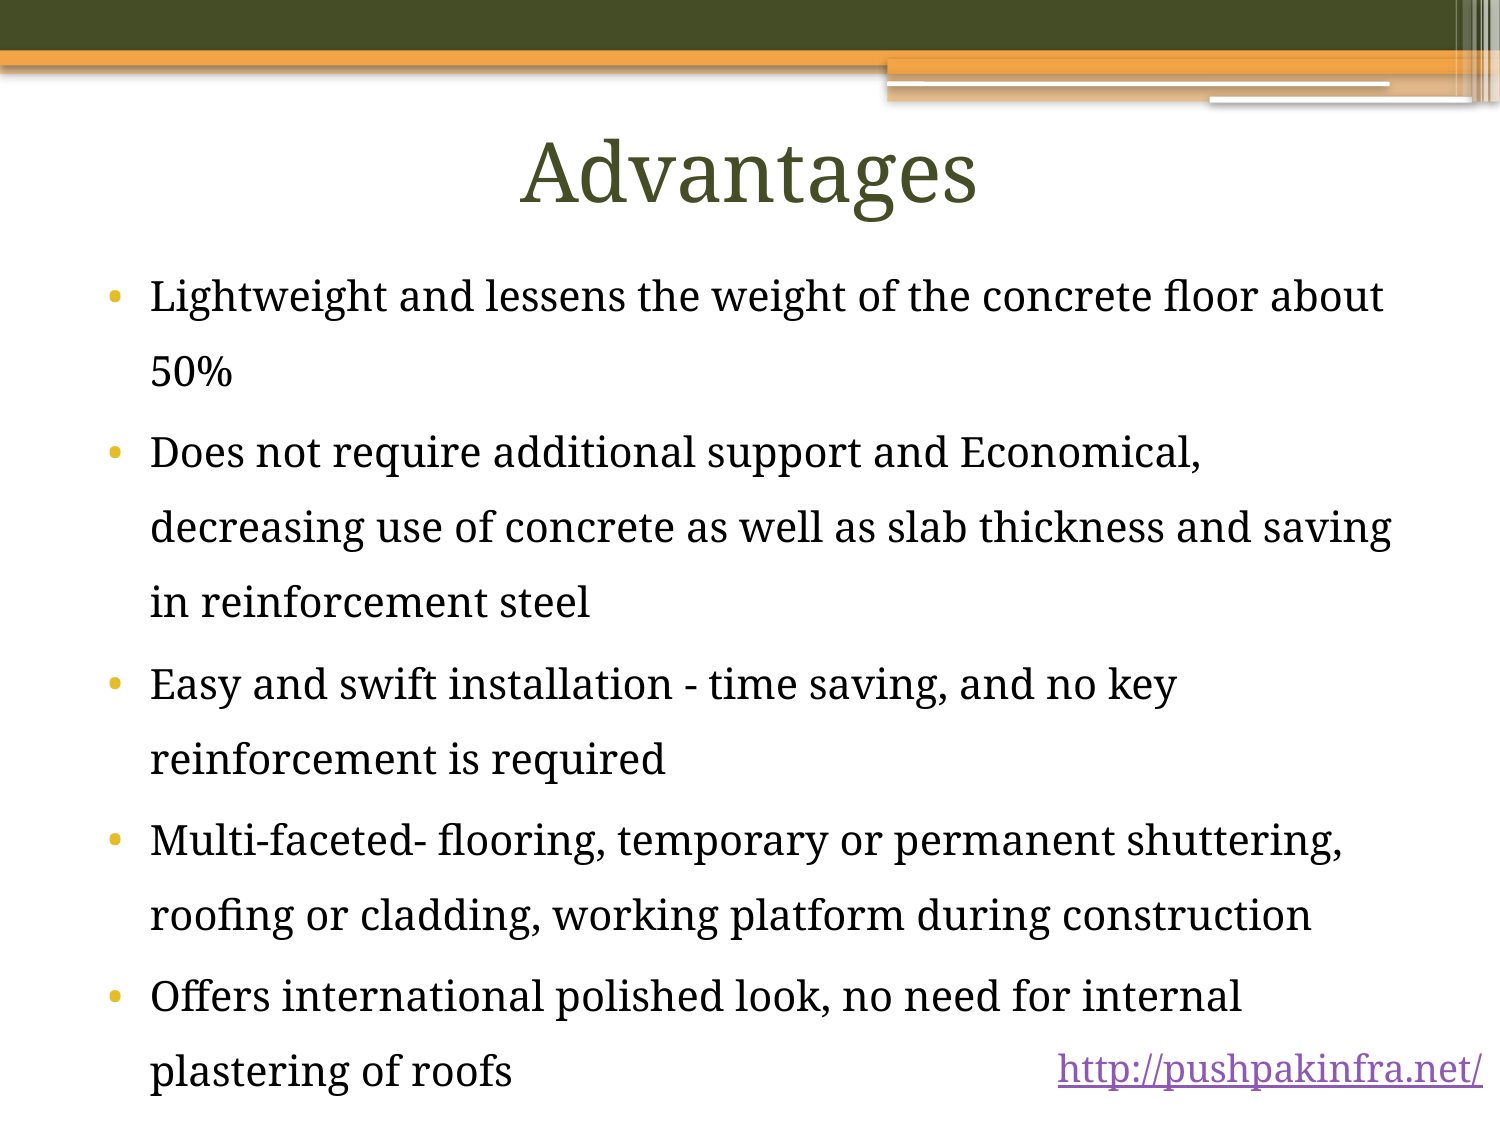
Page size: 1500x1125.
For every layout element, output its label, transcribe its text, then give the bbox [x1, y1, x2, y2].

text_box http://pushpakinfra.net/ [1042, 1037, 1498, 1104]
title Advantages [75, 87, 1425, 237]
list Lightweight and lessens the weight of the concrete floor about 50% Does not require additional support and Economical, decreasing use of concrete as well as slab thickness and saving in reinforcement steel Easy and swift installation - time saving, and no key reinforcement is required Multi-faceted- flooring, temporary or permanent shuttering, roofing or cladding, working platform during construction Offers international polished look, no need for internal plastering of roofs [75, 237, 1425, 947]
